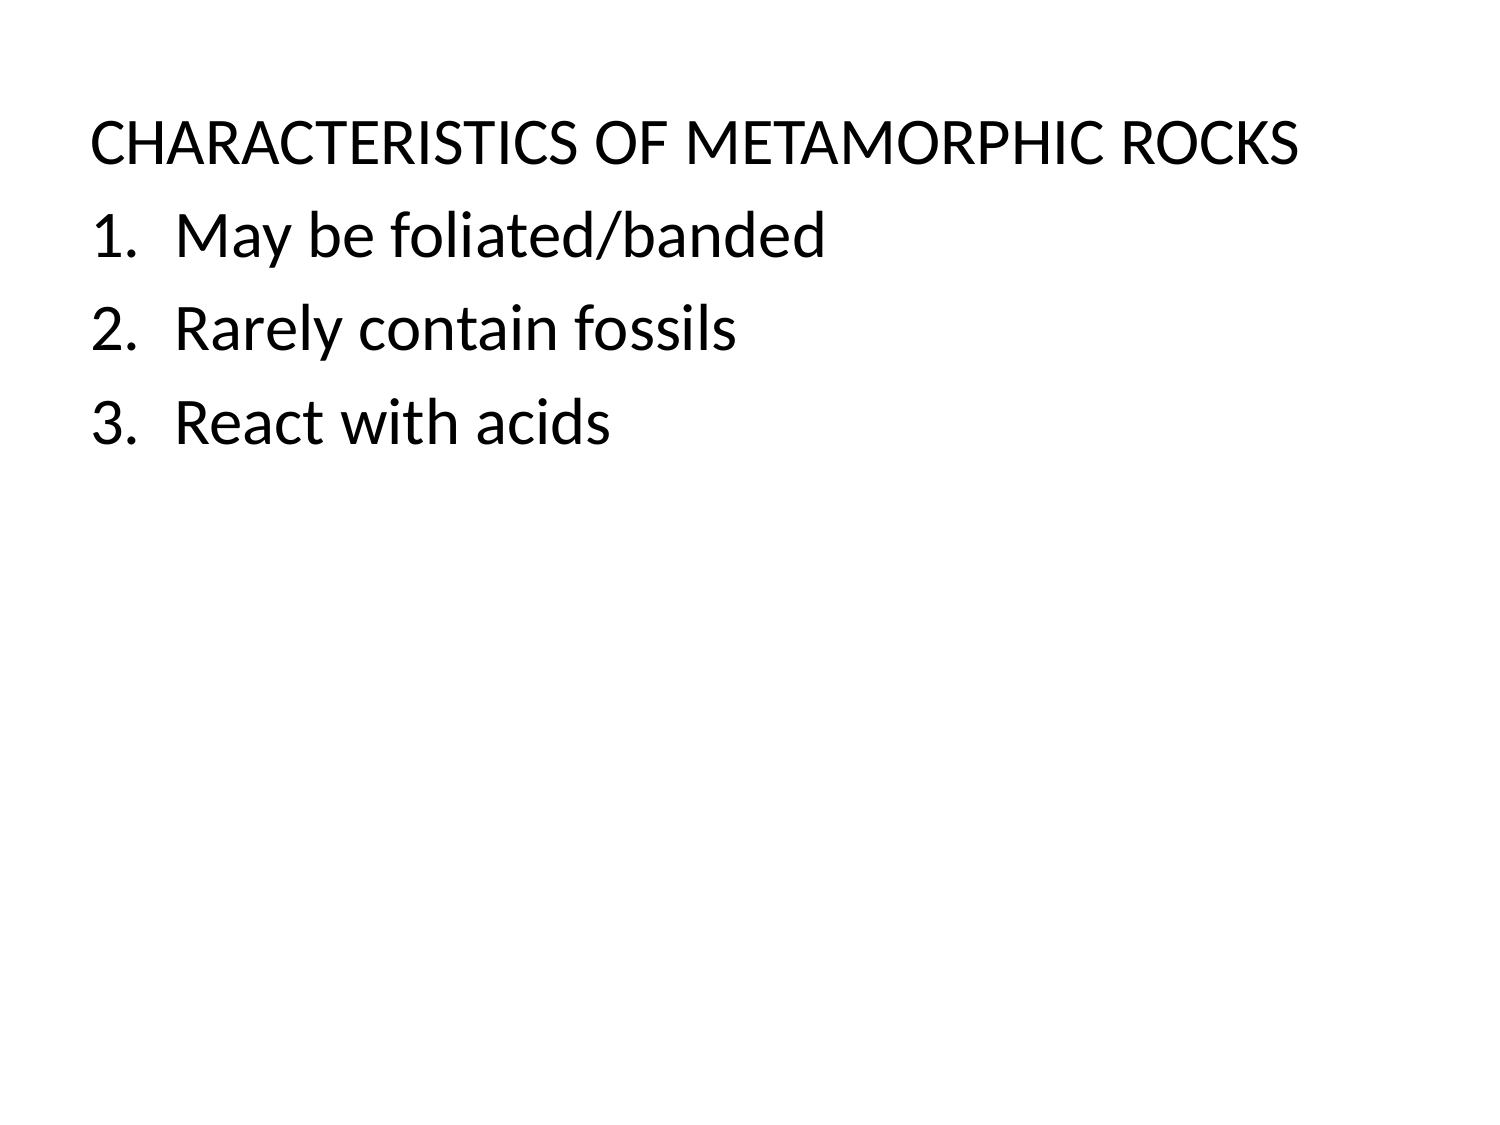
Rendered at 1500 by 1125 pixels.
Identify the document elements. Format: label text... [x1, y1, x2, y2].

list CHARACTERISTICS OF METAMORPHIC ROCKS May be foliated/banded Rarely contain fossils React with acids [75, 90, 1425, 1005]
